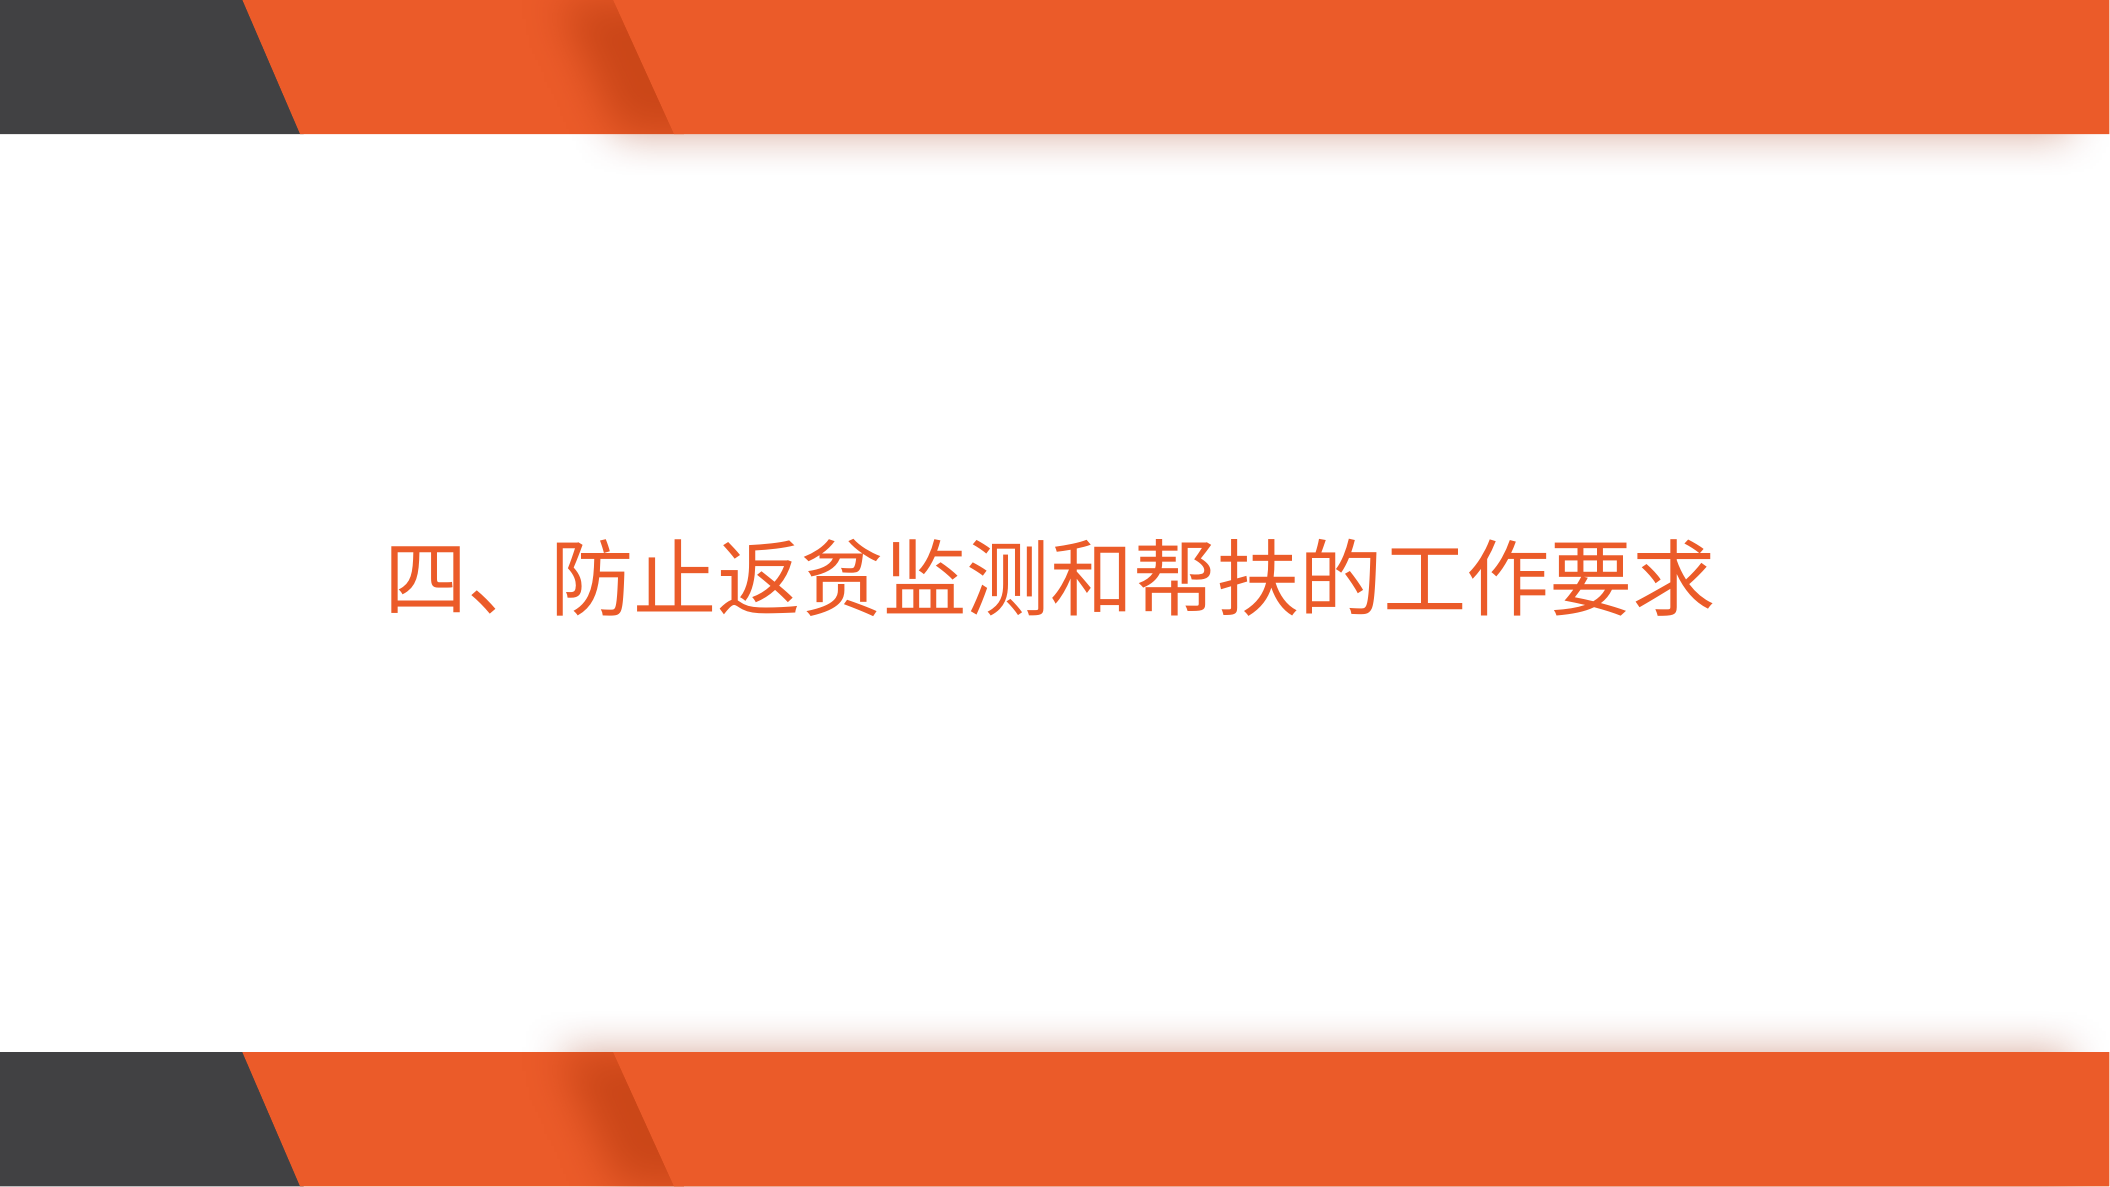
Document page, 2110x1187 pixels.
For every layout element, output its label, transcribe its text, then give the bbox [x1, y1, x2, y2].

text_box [0, 1052, 2110, 1187]
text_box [0, 0, 2110, 135]
text_box 四、防止返贫监测和帮扶的工作要求 [369, 519, 1788, 635]
